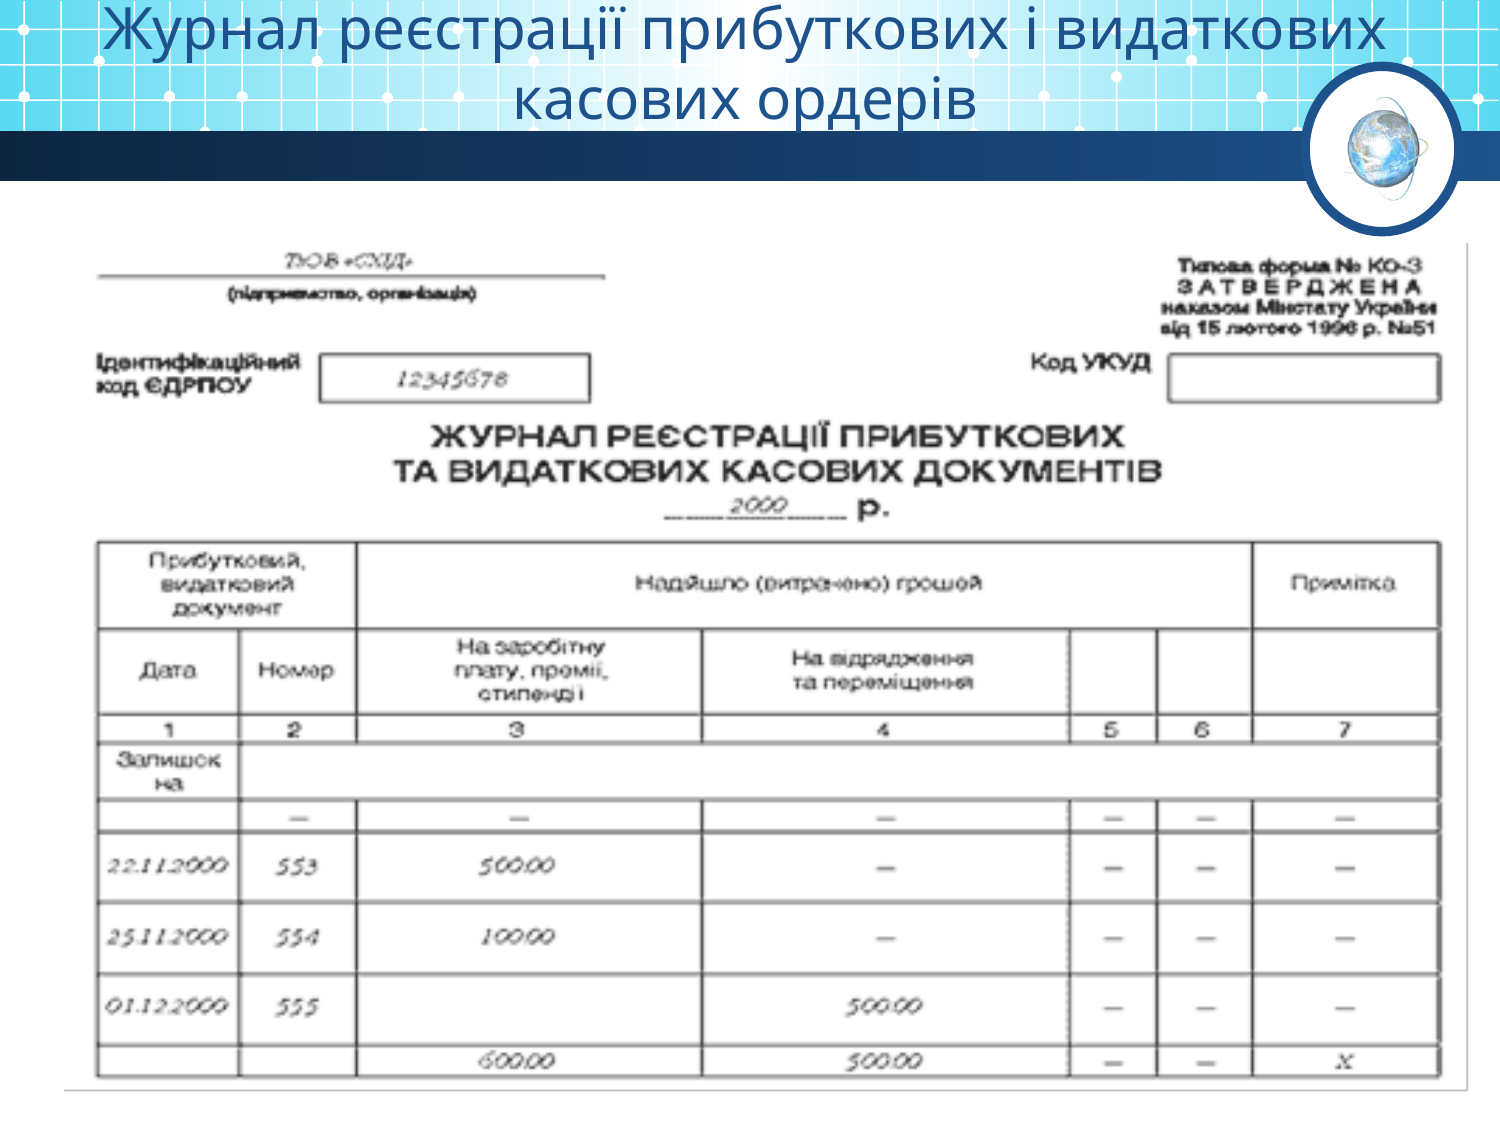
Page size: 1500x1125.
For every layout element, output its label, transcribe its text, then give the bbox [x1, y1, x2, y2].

picture [64, 243, 1471, 1095]
picture [1310, 139, 1454, 226]
text_box Журнал реєстрації прибуткових і видаткових касових ордерів [0, 0, 1496, 139]
